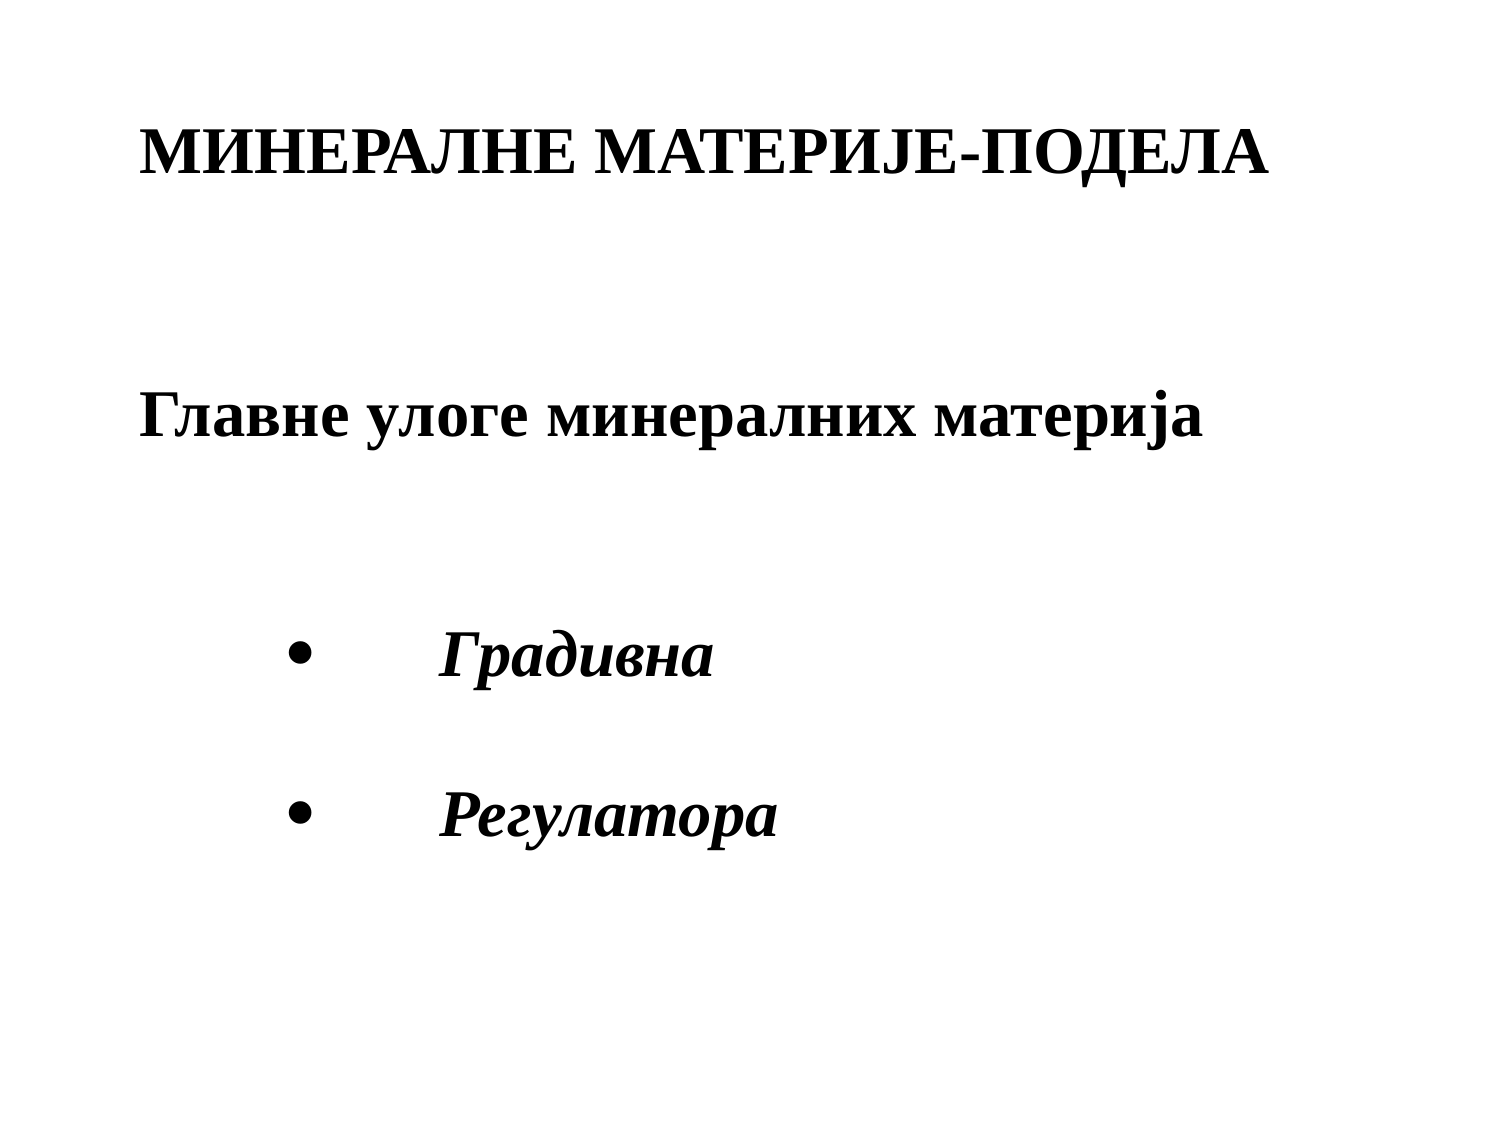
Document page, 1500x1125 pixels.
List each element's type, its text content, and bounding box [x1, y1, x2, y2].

text_box МИНЕРАЛНЕ МАТЕРИЈЕ-ПОДЕЛА [125, 99, 1450, 195]
text_box Главне улоге минералних материја · Градивна · Регулатора [125, 362, 1350, 938]
